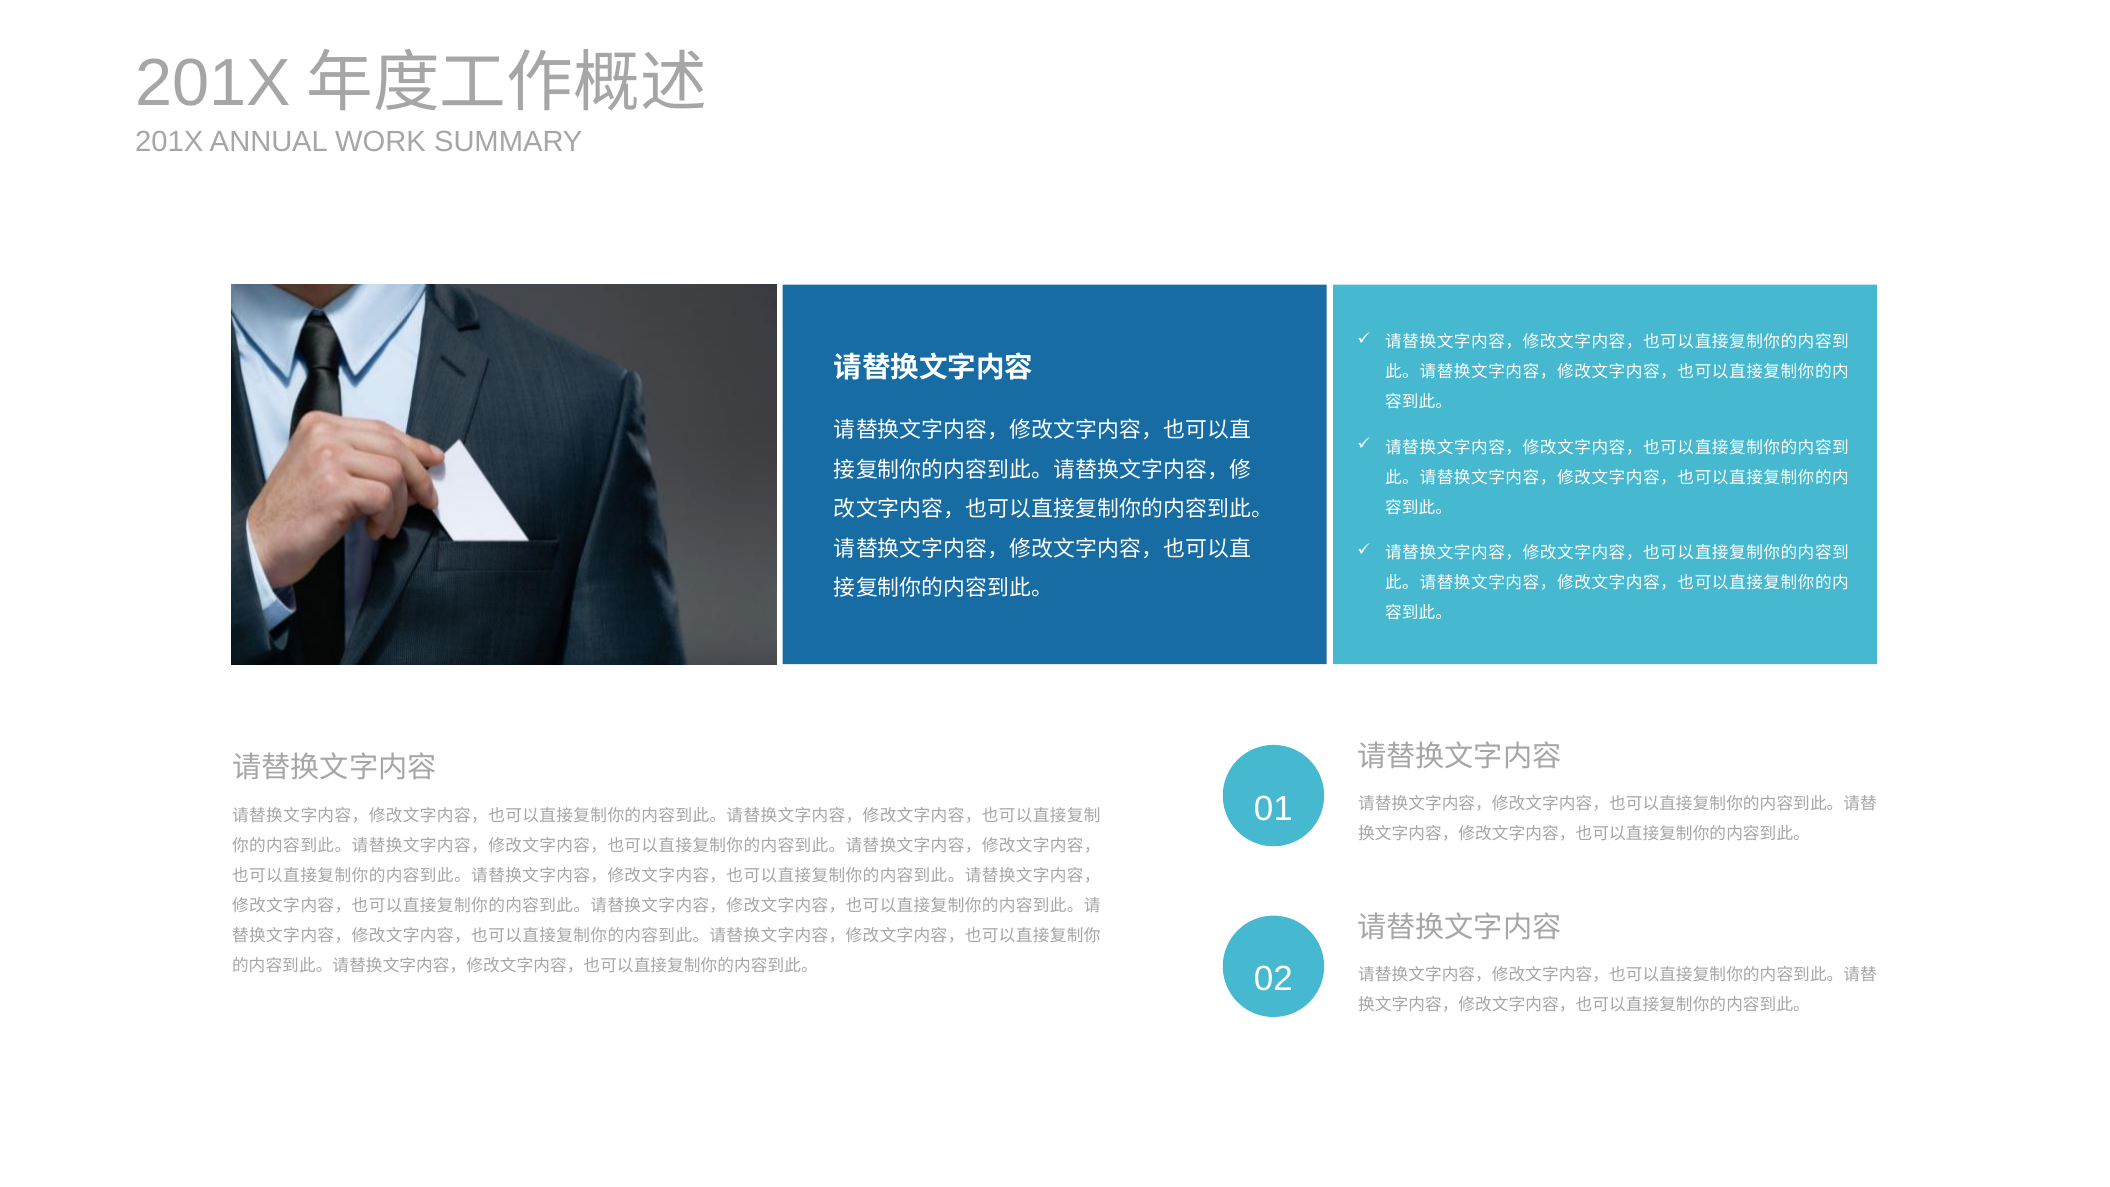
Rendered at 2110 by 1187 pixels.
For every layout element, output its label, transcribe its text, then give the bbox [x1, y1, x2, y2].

text_box 请替换文字内容 [1357, 737, 1762, 773]
text_box [1332, 284, 1878, 665]
picture [231, 284, 777, 665]
text_box 201X年度工作概述 [135, 38, 783, 119]
text_box 请替换文字内容，修改文字内容，也可以直接复制你的内容到此。请替换文字内容，修改文字内容，也可以直接复制你的内容到此。 [1358, 953, 1878, 1014]
text_box 请替换文字内容 [833, 349, 1274, 384]
text_box 01 [1221, 743, 1326, 848]
text_box 请替换文字内容 [232, 730, 1007, 784]
text_box [782, 284, 1328, 665]
text_box 请替换文字内容，修改文字内容，也可以直接复制你的内容到此。请替换文字内容，修改文字内容，也可以直接复制你的内容到此。 请替换文字内容，修改文字内容，也可以直接复制你的内容到此。请替换文字内容，修改文字内容，也可以直接复制你的内容到此。 请替换文字内容，修改文字内容，也可以直接复制你的内容到此。请替换文字内容，修改文字内容，也可以直接复制你的内容到此。 [1357, 321, 1850, 623]
text_box 请替换文字内容 [1357, 907, 1762, 943]
text_box 请替换文字内容，修改文字内容，也可以直接复制你的内容到此。请替换文字内容，修改文字内容，也可以直接复制你的内容到此。请替换文字内容，修改文字内容，也可以直接复制你的内容到此。请替换文字内容，修改文字内容，也可以直接复制你的内容到此。请替换文字内容，修改文字内容，也可以直接复制你的内容到此。请替换文字内容，修改文字内容，也可以直接复制你的内容到此。请替换文字内容，修改文字内容，也可以直接复制你的内容到此。请替换文字内容，修改文字内容，也可以直接复制你的内容到此。请替换文字内容，修改文字内容，也可以直接复制你的内容到此。请替换文字内容，修改文字内容，也可以直接复制你的内容到此。 [232, 795, 1102, 975]
text_box 请替换文字内容，修改文字内容，也可以直接复制你的内容到此。请替换文字内容，修改文字内容，也可以直接复制你的内容到此。 [1358, 783, 1878, 844]
text_box 02 [1221, 914, 1326, 1019]
text_box 请替换文字内容，修改文字内容，也可以直接复制你的内容到此。请替换文字内容，修改文字内容，也可以直接复制你的内容到此。请替换文字内容，修改文字内容，也可以直接复制你的内容到此。 [833, 402, 1274, 601]
text_box 201X ANNUAL WORK SUMMARY [135, 122, 596, 158]
